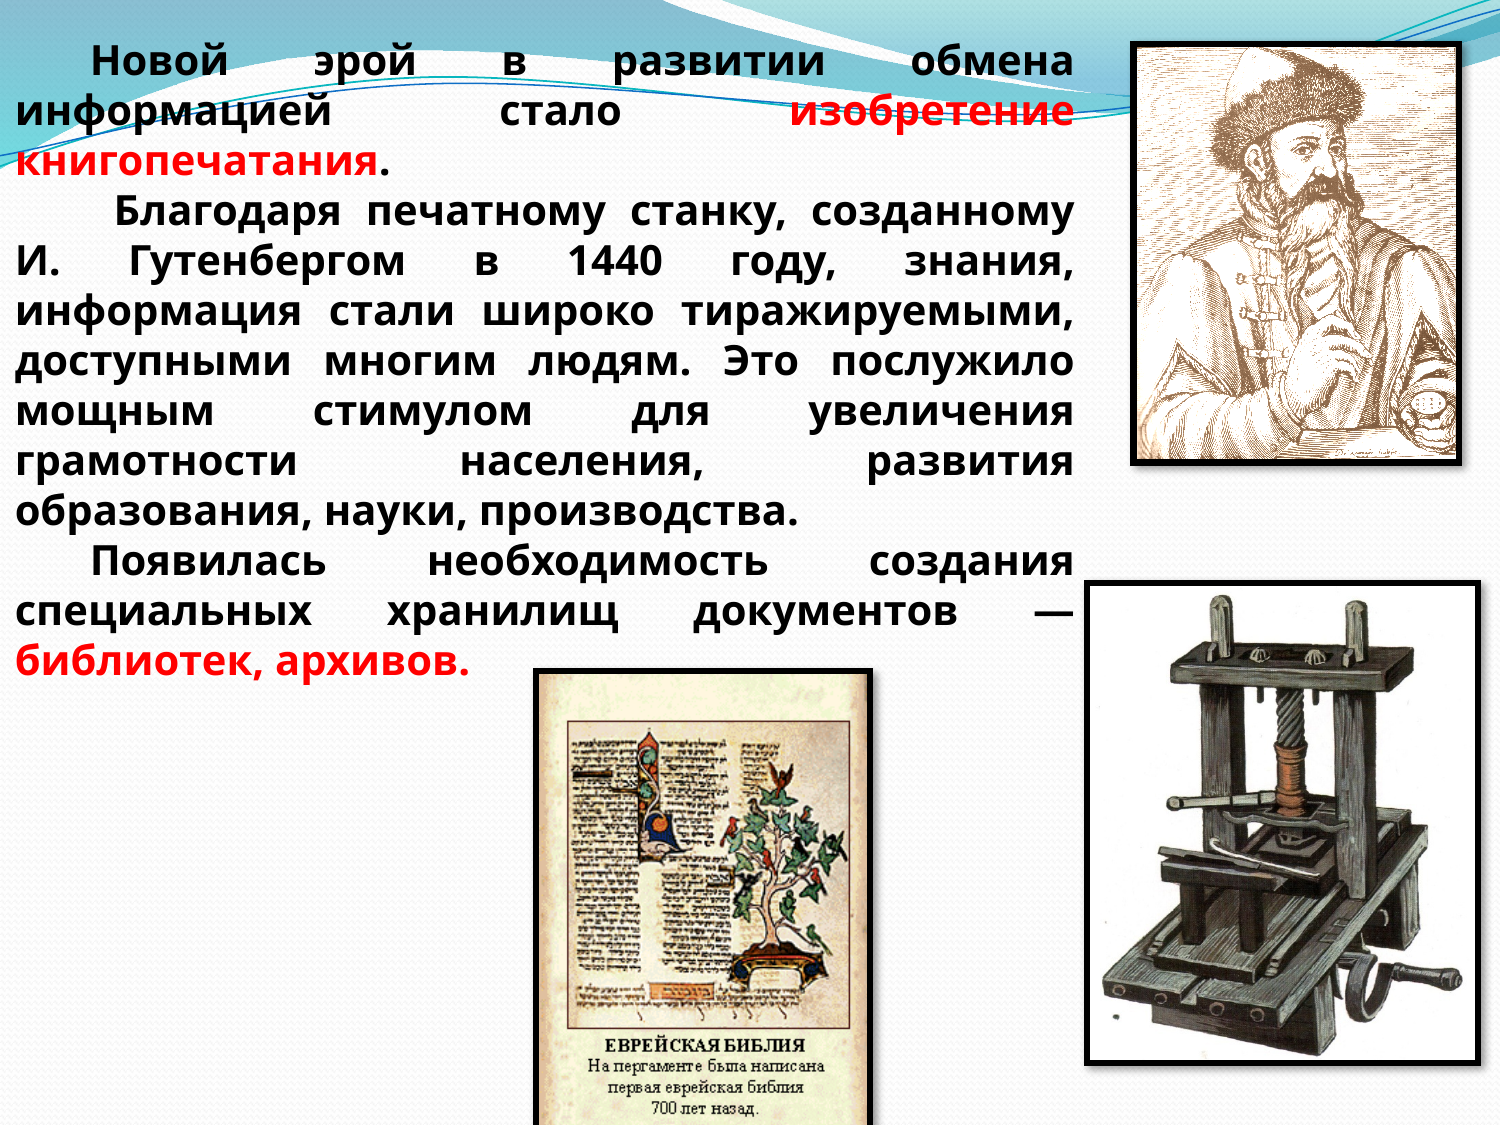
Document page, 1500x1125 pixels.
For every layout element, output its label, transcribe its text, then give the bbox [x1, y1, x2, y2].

picture [1136, 46, 1457, 460]
picture [538, 674, 868, 1125]
picture [1089, 585, 1476, 1060]
text_box Новой эрой в развитии обмена информацией стало изобретение книгопечатания. Благодаря печатному станку, созданному И. Гутенбергом в 1440 году, знания, информация стали широко тиражируемыми, доступными многим людям. Это послужило мощным стимулом для увеличения грамотности населения, развития образования, науки, производства. Появилась необходимость создания специальных хранилищ документов — библиотек, архивов. [0, 26, 1090, 742]
